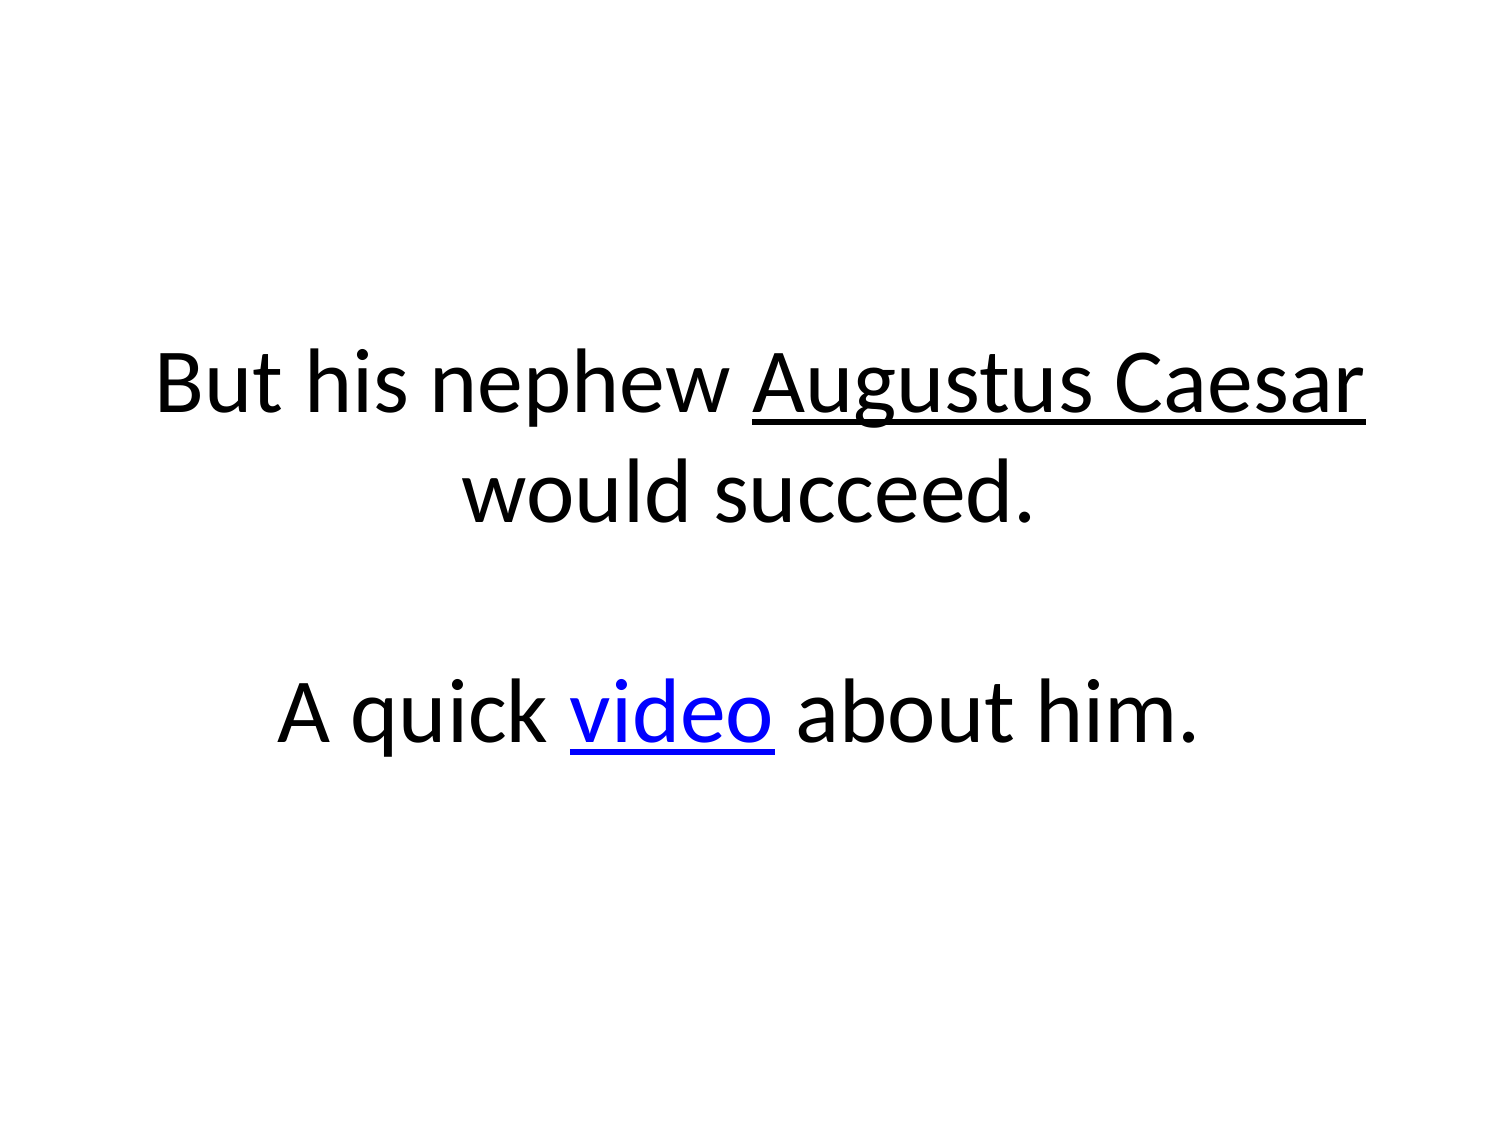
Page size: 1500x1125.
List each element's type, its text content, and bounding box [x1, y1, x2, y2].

title But his nephew Augustus Caesar would succeed. A quick video about him. [74, 44, 1426, 1038]
